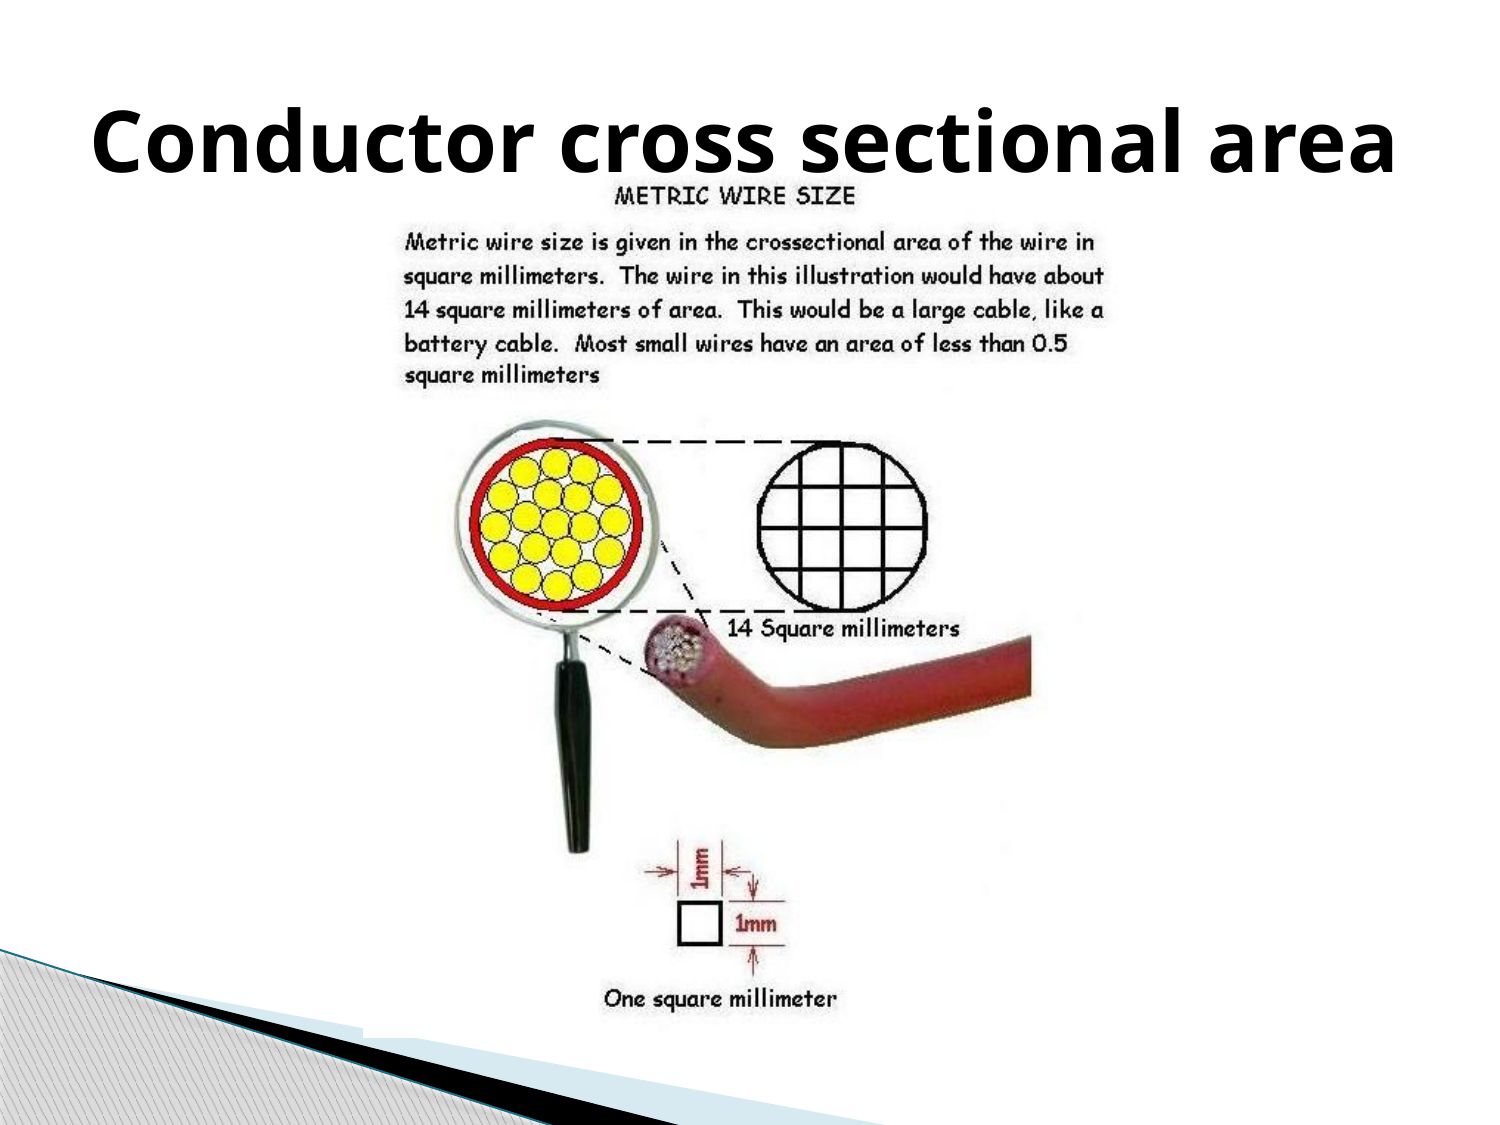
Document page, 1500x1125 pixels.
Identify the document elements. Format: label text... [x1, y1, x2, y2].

picture [363, 175, 1126, 1038]
title Conductor cross sectional area [75, 45, 1425, 233]
